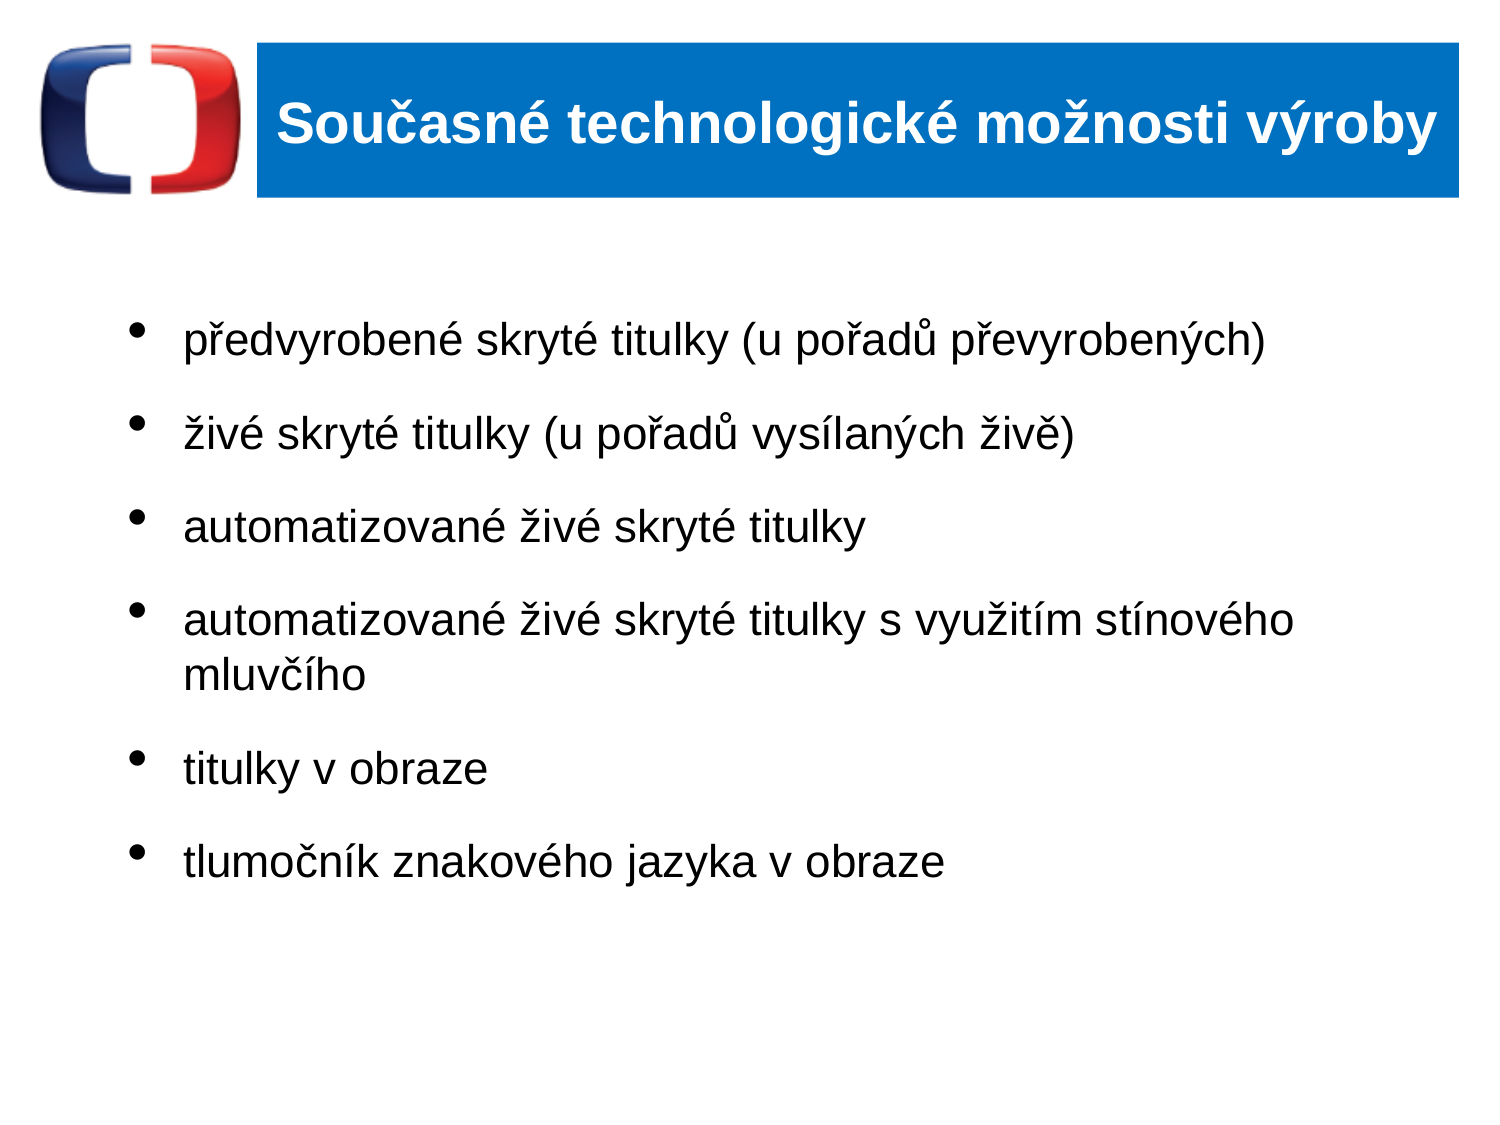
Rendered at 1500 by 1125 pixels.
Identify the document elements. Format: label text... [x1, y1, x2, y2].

list předvyrobené skryté titulky (u pořadů převyrobených) živé skryté titulky (u pořadů vysílaných živě) automatizované živé skryté titulky automatizované živé skryté titulky s využitím stínového mluvčího titulky v obraze tlumočník znakového jazyka v obraze [111, 302, 1436, 953]
title Současné technologické možnosti výroby [257, 42, 1460, 198]
picture [31, 42, 257, 198]
